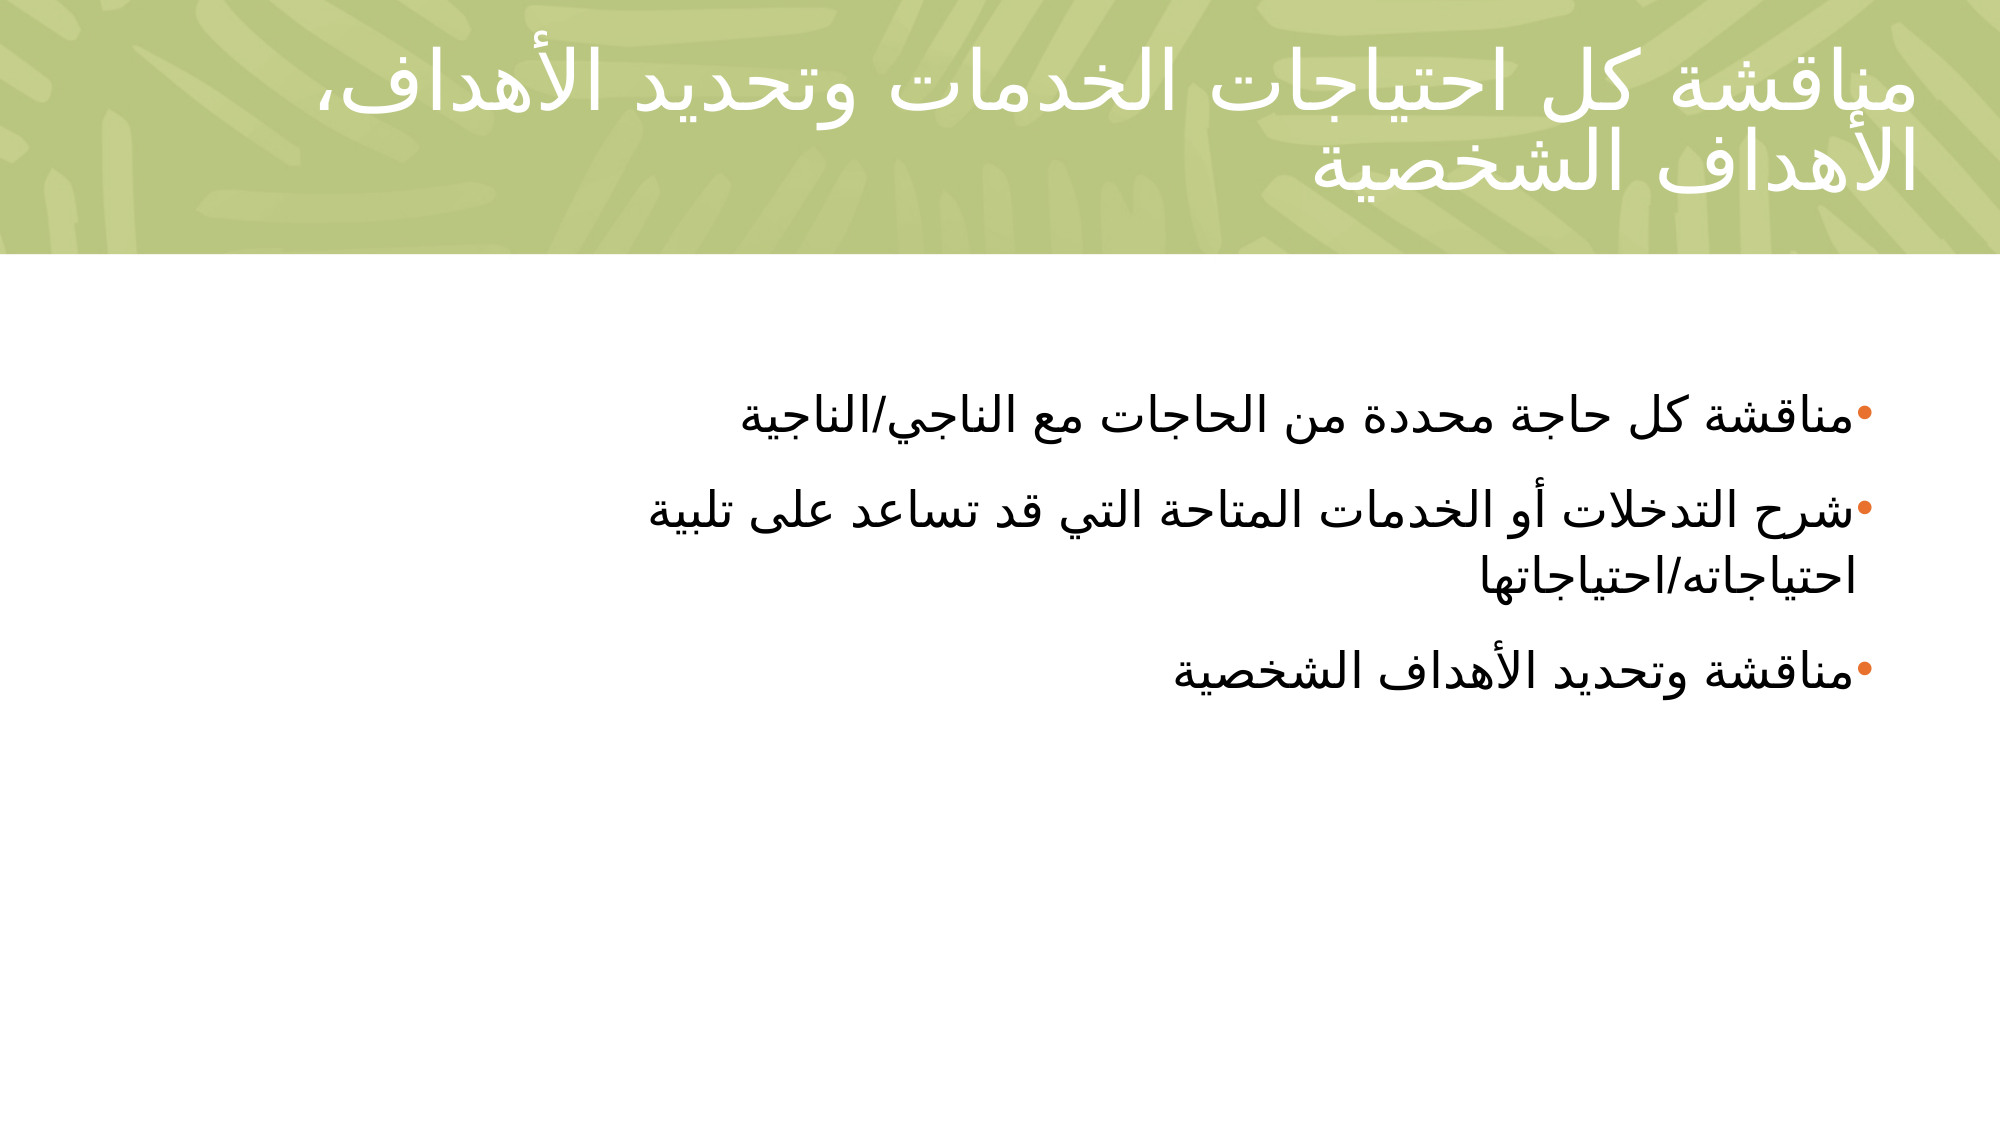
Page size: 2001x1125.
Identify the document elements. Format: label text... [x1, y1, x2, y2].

picture [0, 0, 2000, 1125]
list مناقشة كل حاجة محددة من الحاجات مع الناجي/الناجية شرح التدخلات أو الخدمات المتاحة التي قد تساعد على تلبية احتياجاته/احتياجاتها مناقشة وتحديد الأهداف الشخصية [354, 368, 1882, 1029]
title مناقشة كل احتياجات الخدمات وتحديد الأهداف، الأهداف الشخصية [61, 33, 1938, 220]
